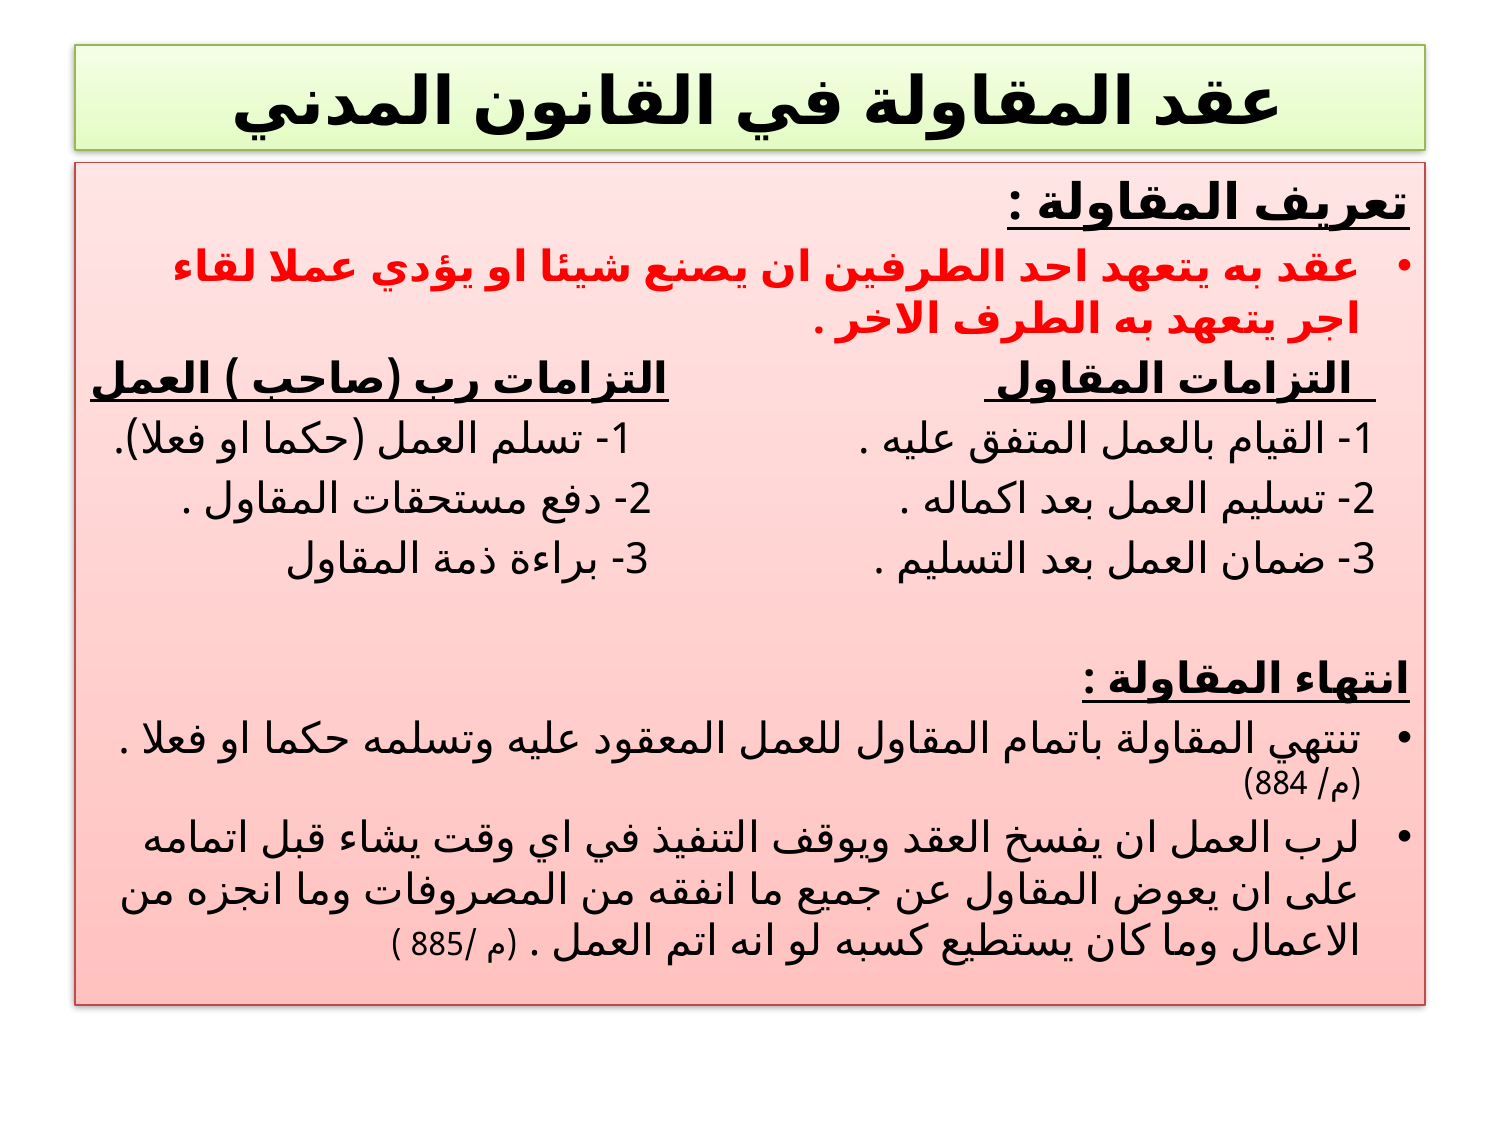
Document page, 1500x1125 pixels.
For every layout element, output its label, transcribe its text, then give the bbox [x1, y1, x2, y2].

list تعريف المقاولة : عقد به يتعهد احد الطرفين ان يصنع شيئا او يؤدي عملا لقاء اجر يتعهد به الطرف الاخر . التزامات المقاول التزامات رب (صاحب ) العمل 1- القيام بالعمل المتفق عليه . 1- تسلم العمل (حكما او فعلا). 2- تسليم العمل بعد اكماله . 2- دفع مستحقات المقاول . 3- ضمان العمل بعد التسليم . 3- براءة ذمة المقاول انتهاء المقاولة : تنتهي المقاولة باتمام المقاول للعمل المعقود عليه وتسلمه حكما او فعلا . (م/ 884) لرب العمل ان يفسخ العقد ويوقف التنفيذ في اي وقت يشاء قبل اتمامه على ان يعوض المقاول عن جميع ما انفقه من المصروفات وما انجزه من الاعمال وما كان يستطيع كسبه لو انه اتم العمل . (م /885 ) [74, 162, 1426, 1006]
title عقد المقاولة في القانون المدني [74, 44, 1426, 151]
